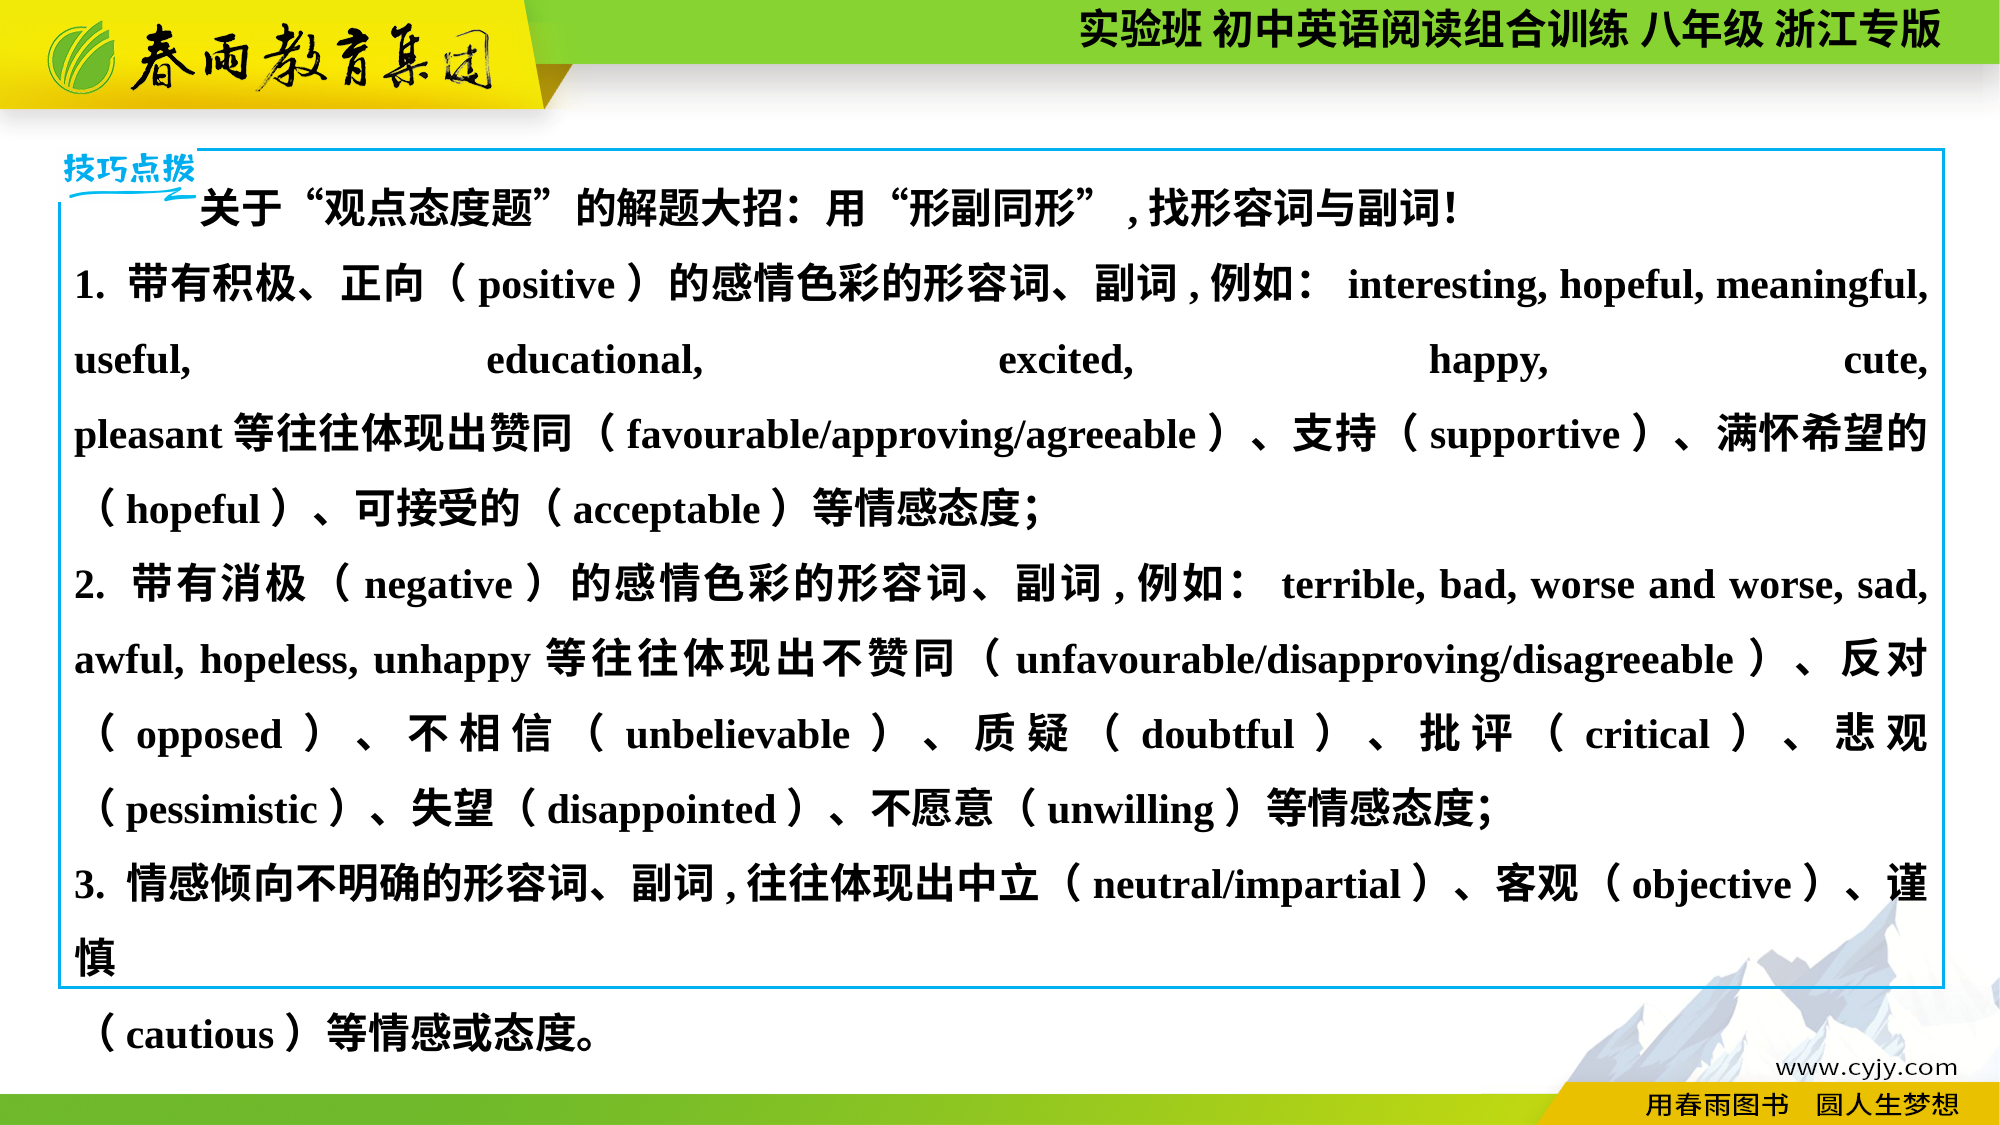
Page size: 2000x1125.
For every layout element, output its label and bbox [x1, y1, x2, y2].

picture [0, 0, 2000, 1125]
text_box [59, 149, 1944, 988]
